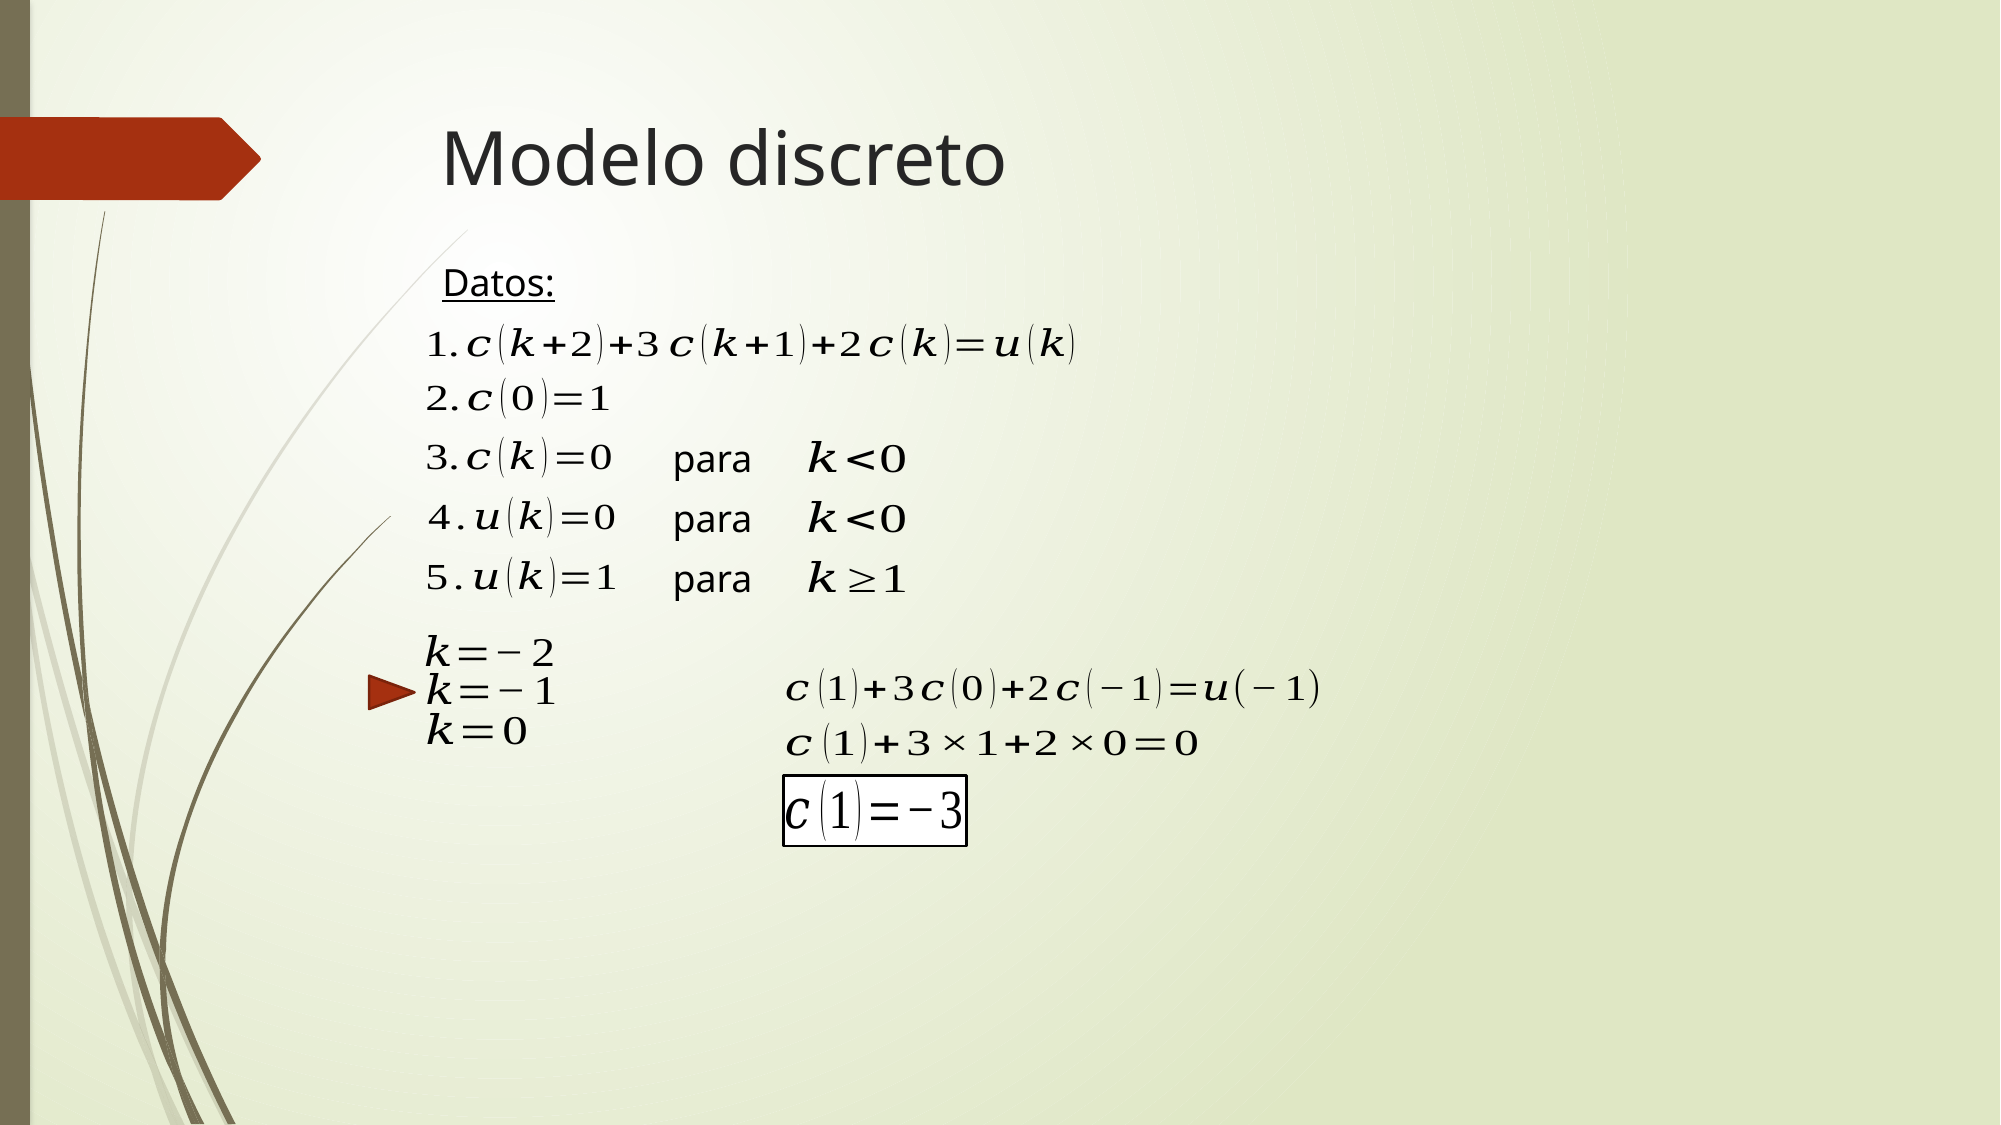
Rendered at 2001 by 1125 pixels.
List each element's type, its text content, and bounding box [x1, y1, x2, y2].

text_box para [657, 547, 768, 608]
text_box Datos: [427, 251, 571, 312]
text_box para [657, 427, 768, 487]
text_box para [657, 487, 768, 547]
title Modelo discreto [425, 102, 1888, 313]
text_box [367, 674, 416, 711]
